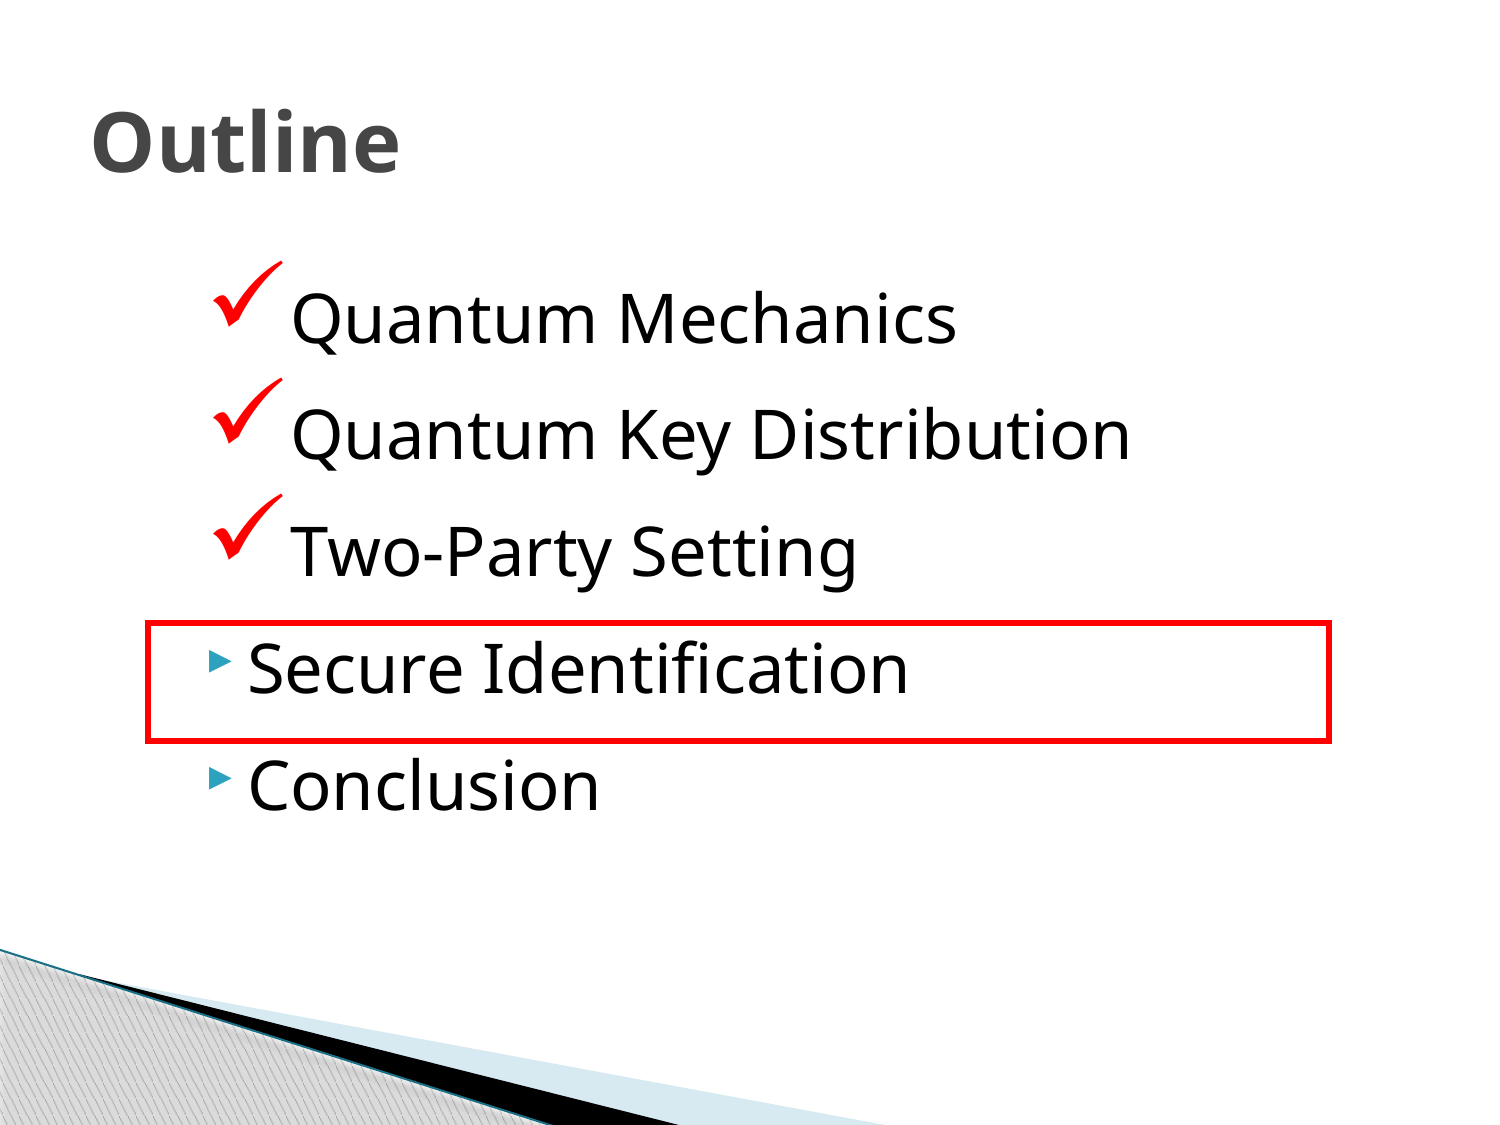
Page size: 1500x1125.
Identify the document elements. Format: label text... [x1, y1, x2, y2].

title Outline [75, 45, 1425, 233]
list Quantum Mechanics Quantum Key Distribution Two-Party Setting Secure Identification Conclusion [172, 267, 1328, 623]
text_box [147, 623, 1329, 742]
list Quantum Mechanics Quantum Key Distribution Two-Party Setting Secure Identification Conclusion [172, 742, 1328, 917]
